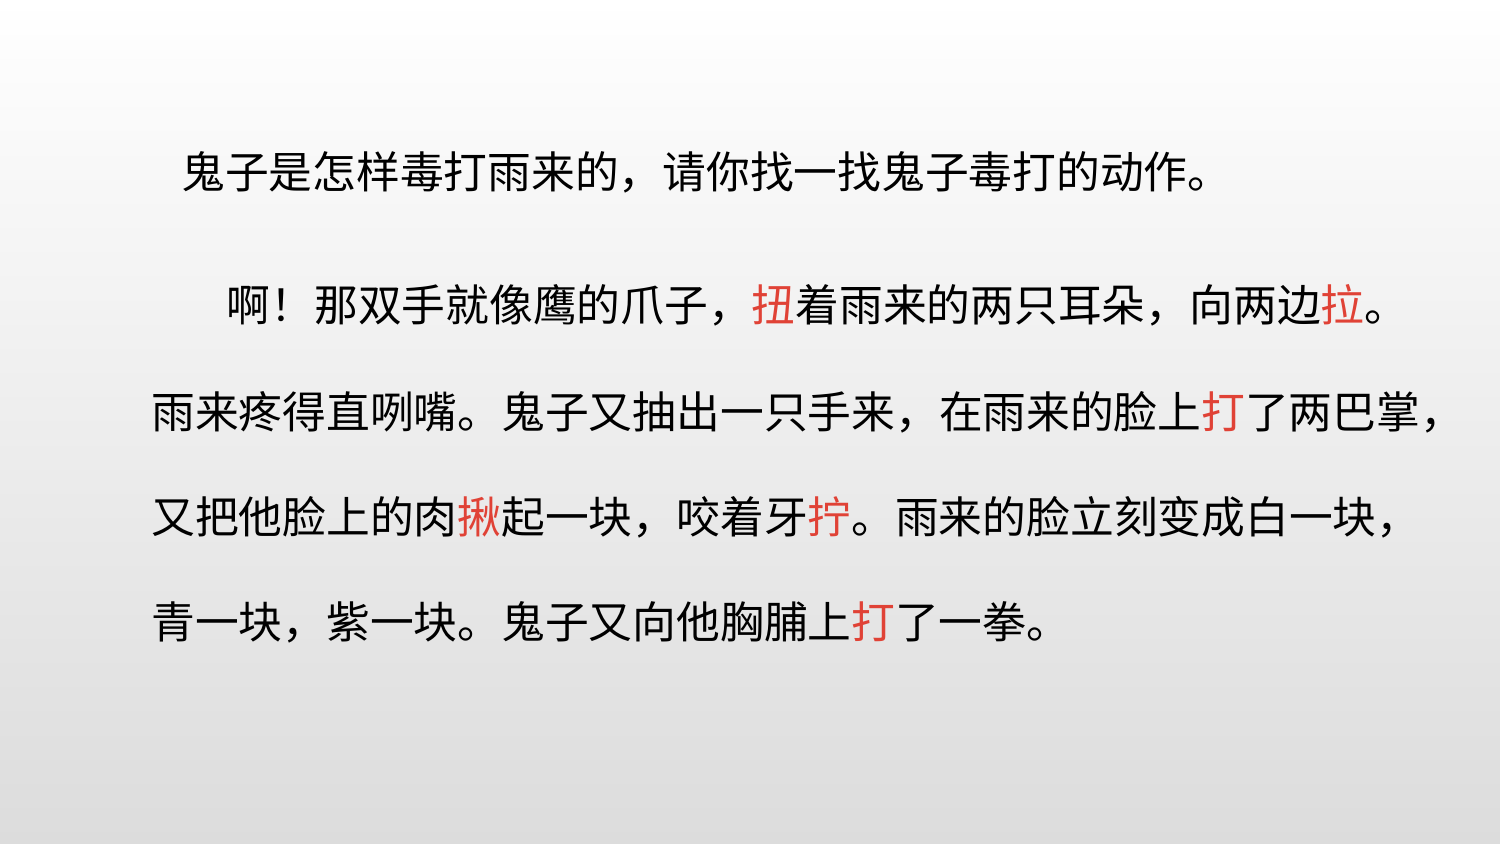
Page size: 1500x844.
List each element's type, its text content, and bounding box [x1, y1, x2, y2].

text_box 啊！那双手就像鹰的爪子，扭着雨来的两只耳朵，向两边拉。雨来疼得直咧嘴。鬼子又抽出一只手来，在雨来的脸上打了两巴掌，又把他脸上的肉揪起一块，咬着牙拧。雨来的脸立刻变成白一块，青一块，紫一块。鬼子又向他胸脯上打了一拳。 [140, 206, 1436, 653]
text_box 鬼子是怎样毒打雨来的，请你找一找鬼子毒打的动作。 [169, 139, 1243, 204]
